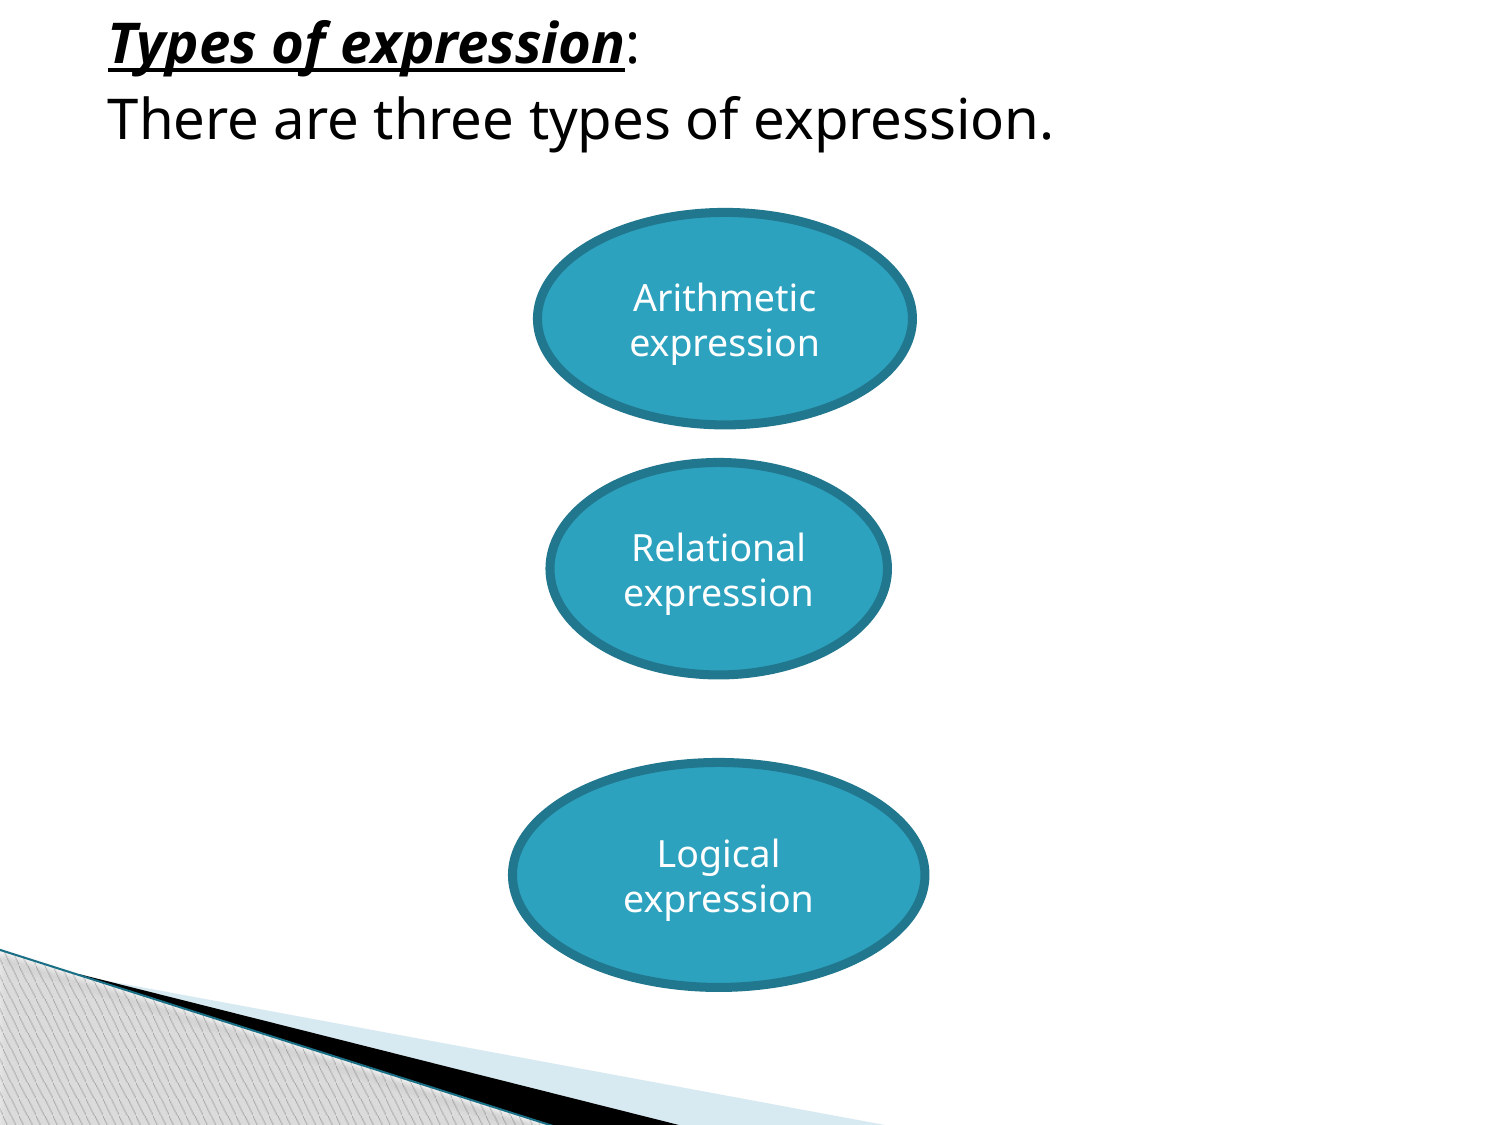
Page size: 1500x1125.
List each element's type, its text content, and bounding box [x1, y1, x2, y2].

text_box Relational expression [545, 457, 892, 680]
list Types of expression: There are three types of expression. [75, 0, 1425, 986]
text_box Arithmetic expression [532, 207, 917, 430]
text_box Logical expression [507, 757, 930, 992]
